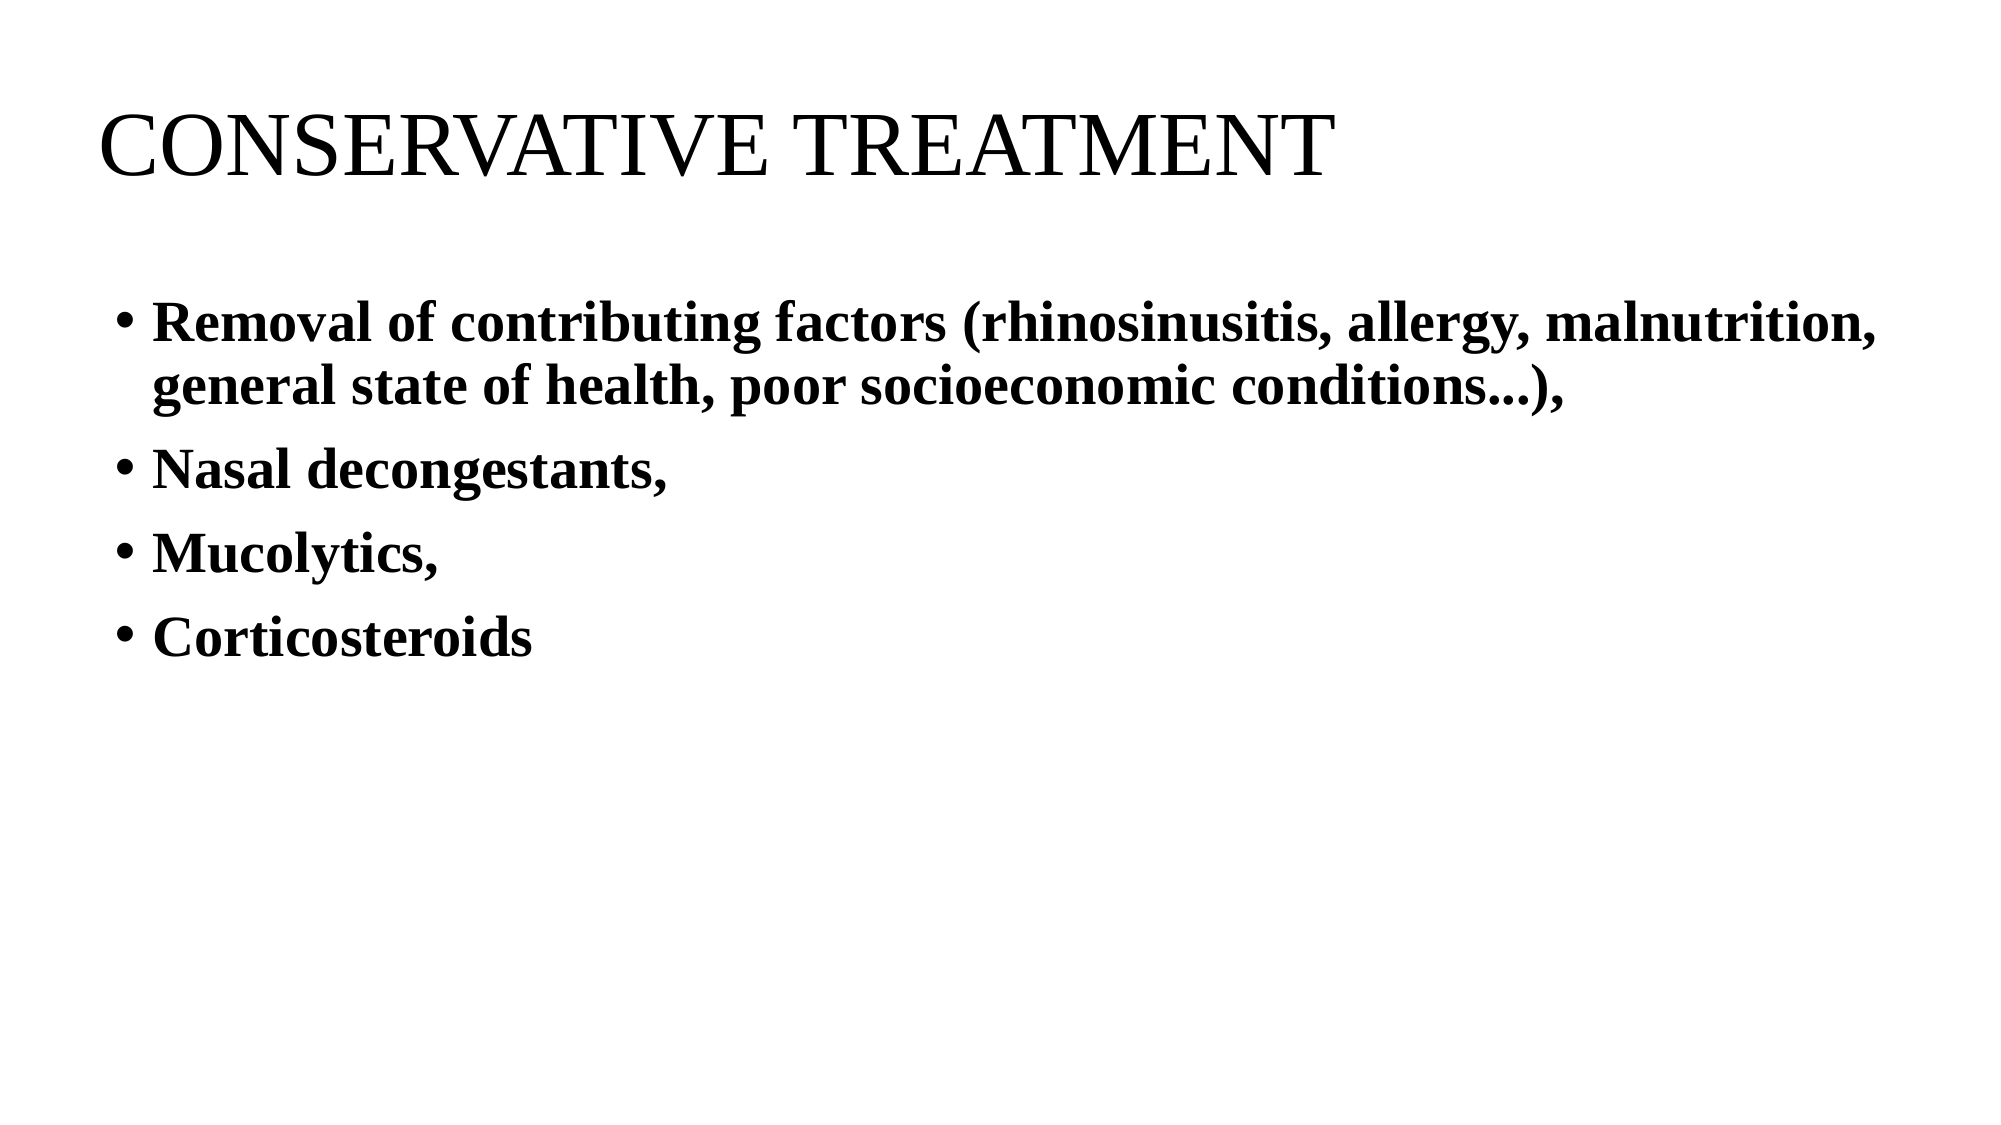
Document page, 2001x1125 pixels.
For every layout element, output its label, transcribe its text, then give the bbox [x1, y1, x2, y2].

title CONSERVATIVE TREATMENT [83, 87, 1884, 205]
list Removal of contributing factors (rhinosinusitis, allergy, malnutrition, general state of health, poor socioeconomic conditions...), Nasal decongestants, Mucolytics, Corticosteroids [99, 200, 1900, 1075]
